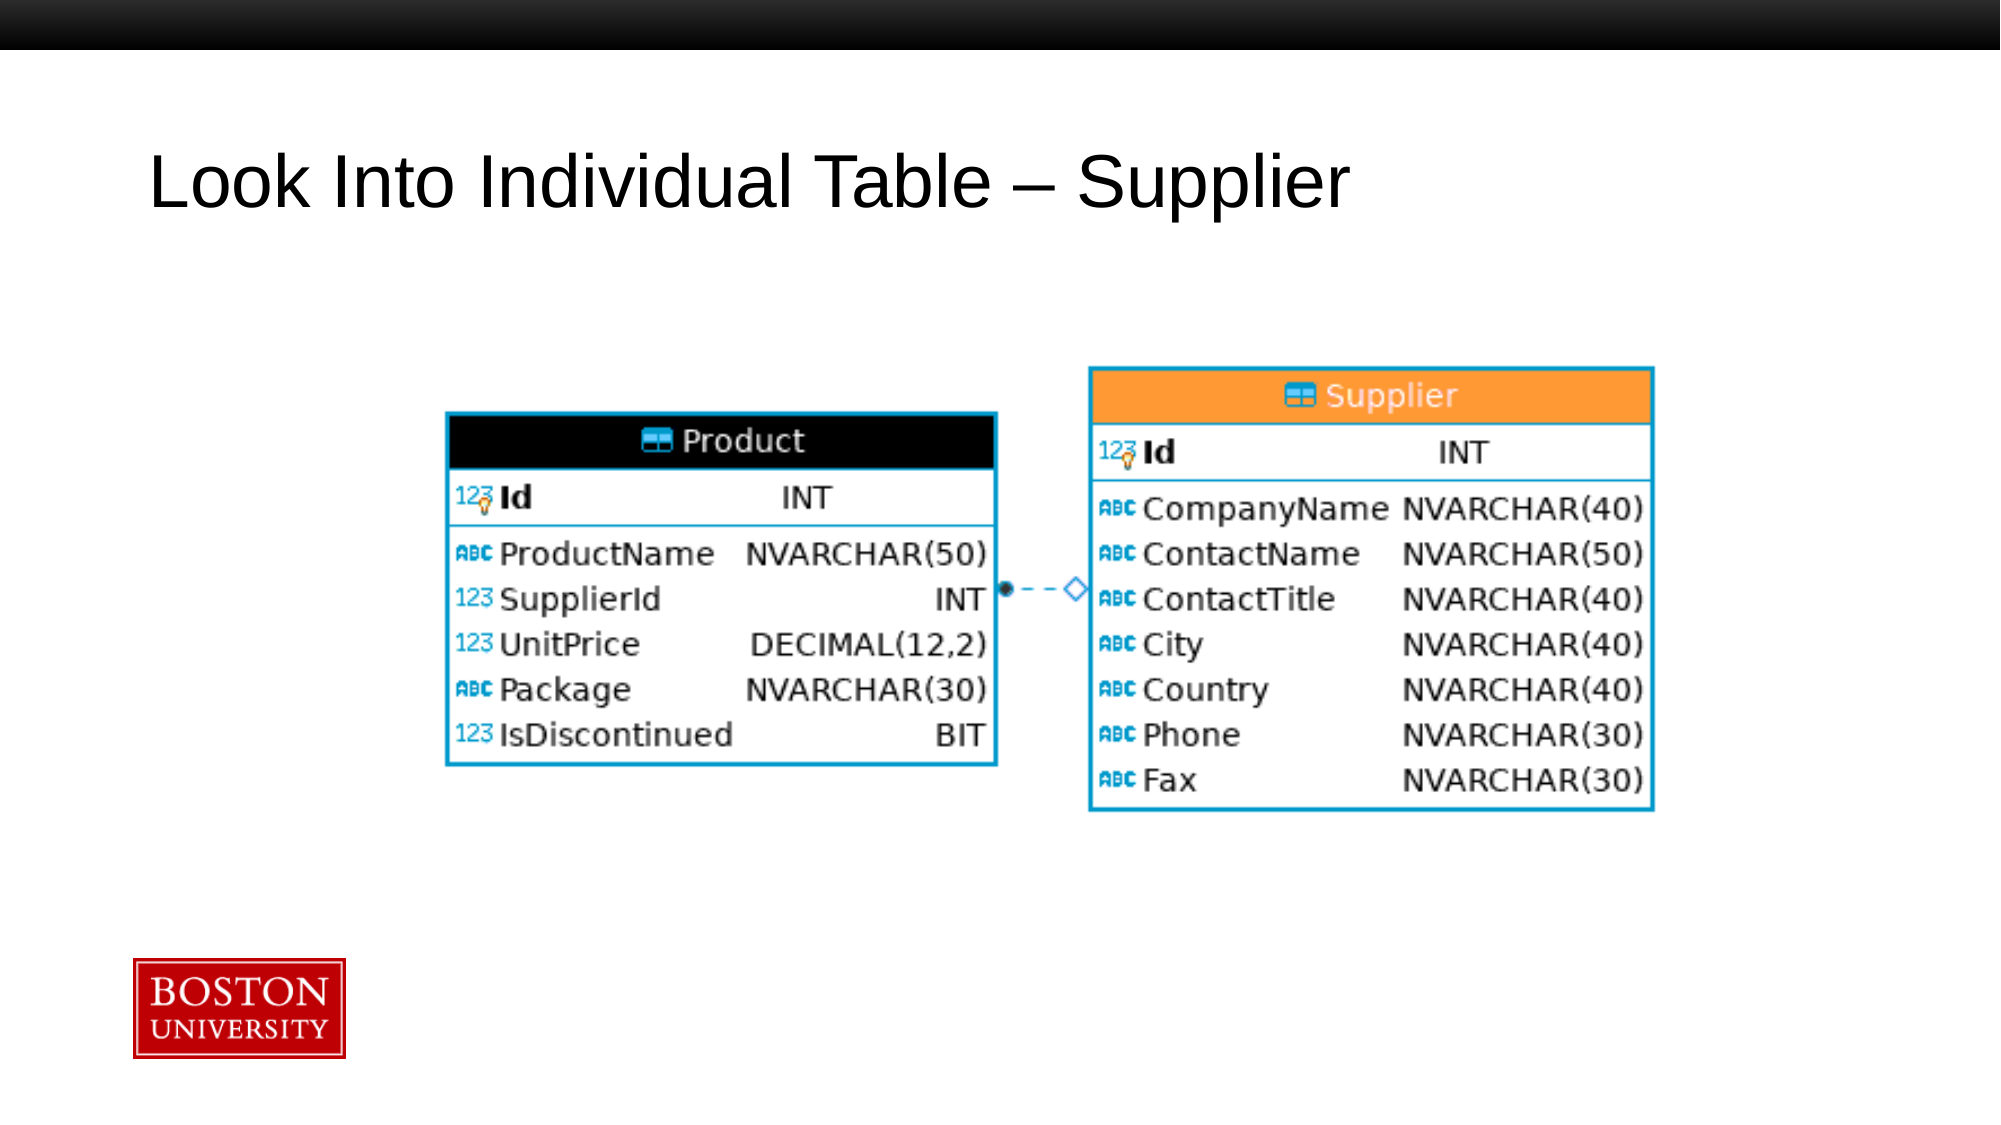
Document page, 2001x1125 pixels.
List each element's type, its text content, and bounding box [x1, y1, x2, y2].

picture [378, 299, 1678, 835]
title Look Into Individual Table – Supplier [133, 125, 1867, 238]
picture [133, 958, 346, 1059]
list [133, 299, 1867, 938]
